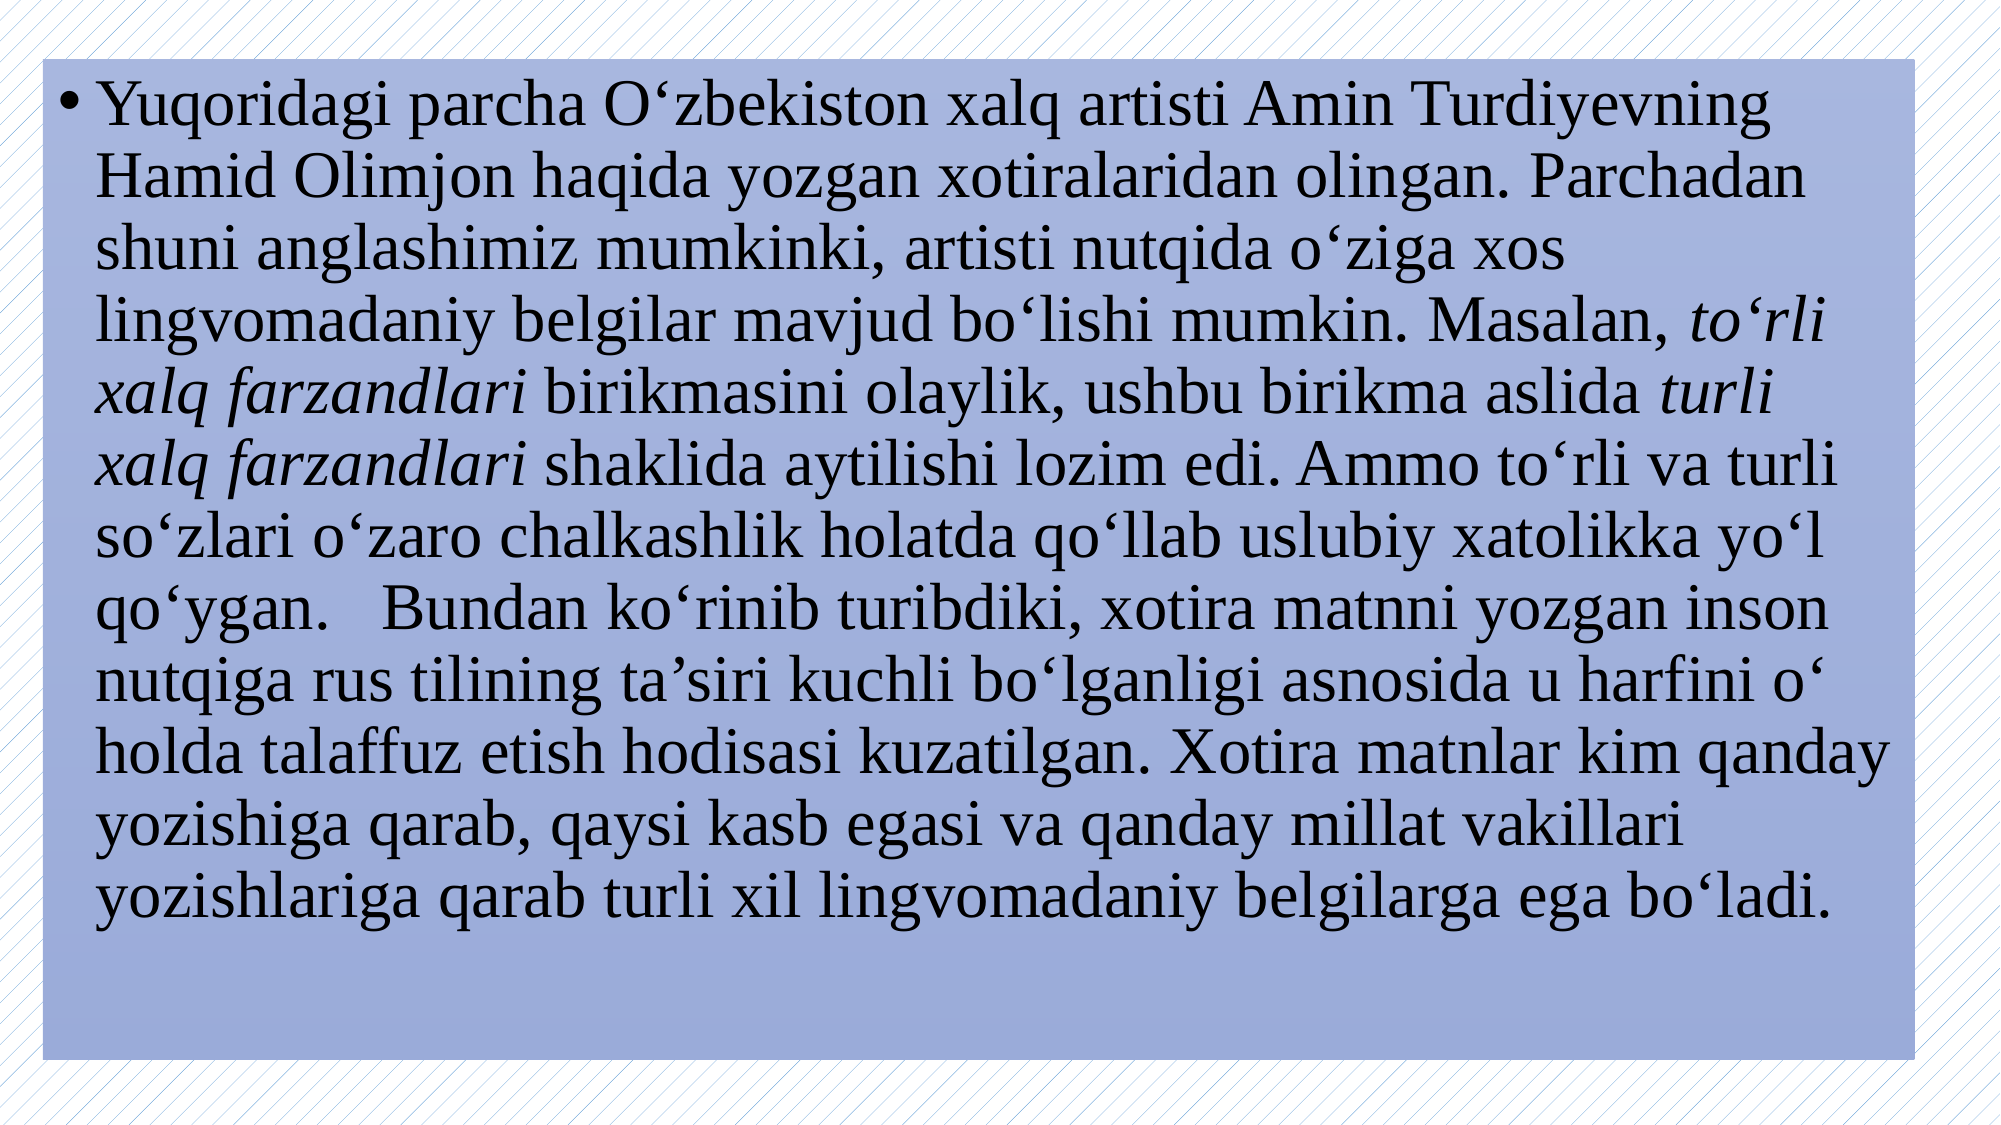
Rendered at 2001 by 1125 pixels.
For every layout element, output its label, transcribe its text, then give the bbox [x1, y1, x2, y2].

list Yuqoridagi parcha O‘zbekiston xalq artisti Amin Turdiyevning Hamid Olimjon haqida yozgan xotiralaridan olingan. Parchadan shuni anglashimiz mumkinki, artisti nutqida o‘ziga xos lingvomadaniy belgilar mavjud bo‘lishi mumkin. Masalan, to‘rli xalq farzandlari birikmasini olaylik, ushbu birikma aslida turli xalq farzandlari shaklida aytilishi lozim edi. Ammo to‘rli va turli so‘zlari o‘zaro chalkashlik holatda qo‘llab uslubiy xatolikka yo‘l qo‘ygan. Bundan ko‘rinib turibdiki, xotira matnni yozgan inson nutqiga rus tilining ta’siri kuchli bo‘lganligi asnosida u harfini o‘ holda talaffuz etish hodisasi kuzatilgan. Xotira matnlar kim qanday yozishiga qarab, qaysi kasb egasi va qanday millat vakillari yozishlariga qarab turli xil lingvomadaniy belgilarga ega bo‘ladi. [42, 59, 1915, 1060]
